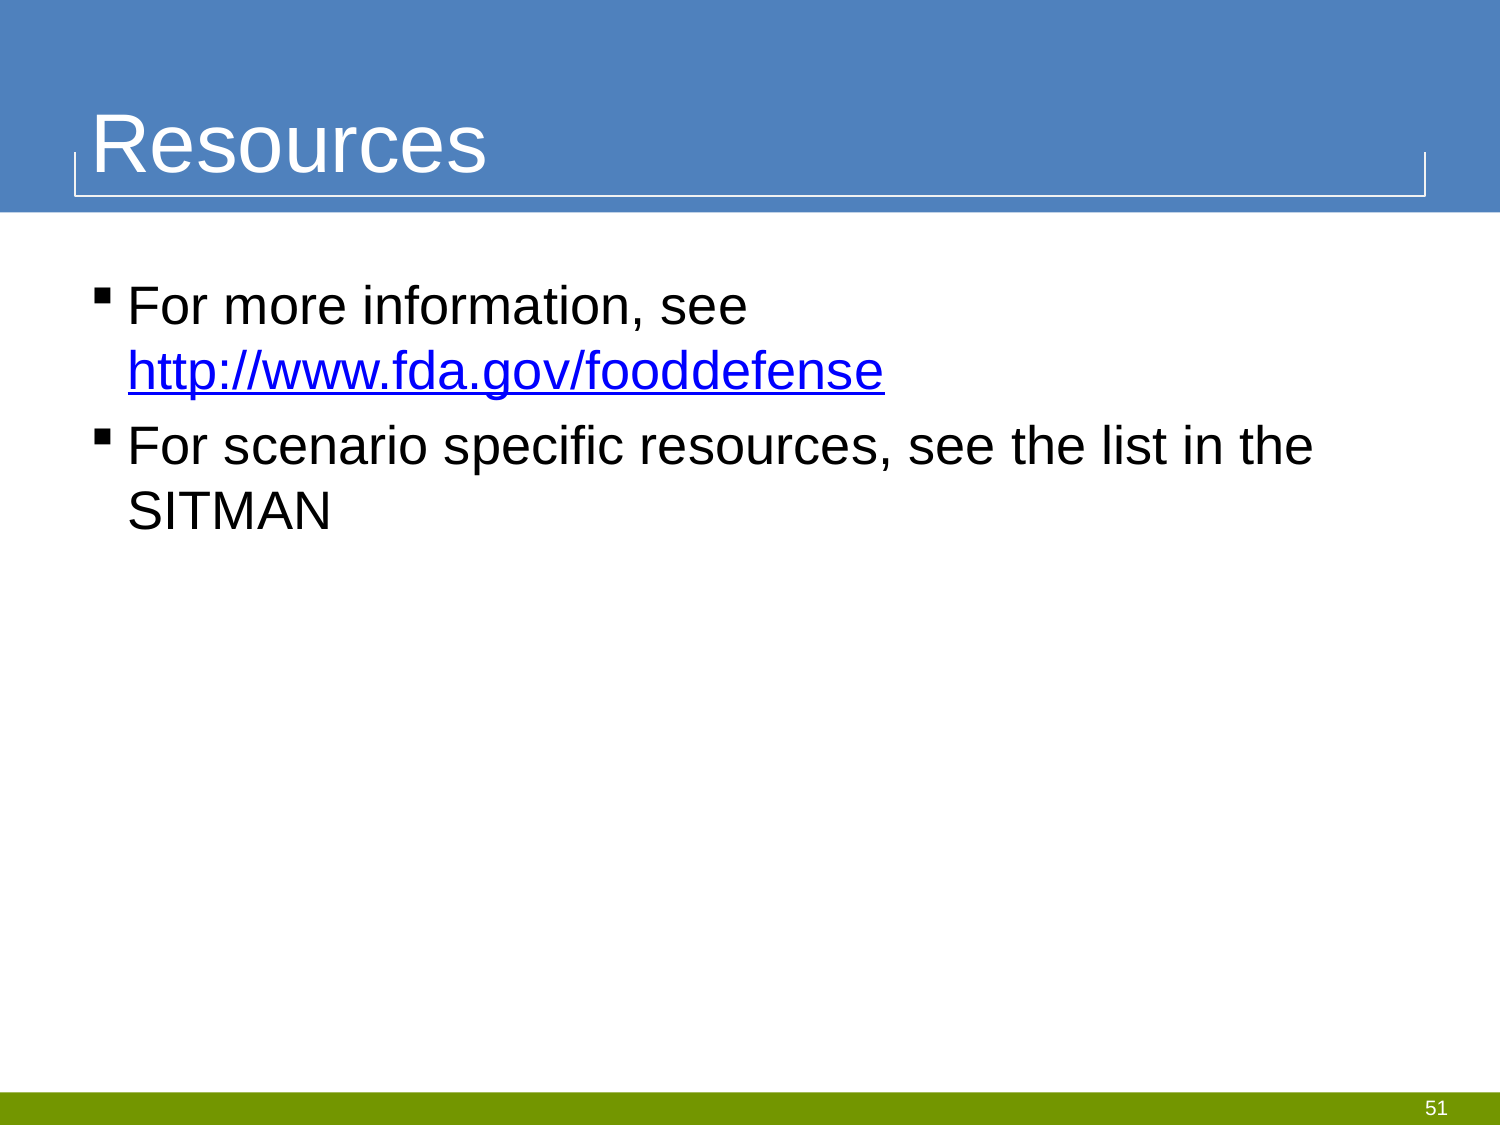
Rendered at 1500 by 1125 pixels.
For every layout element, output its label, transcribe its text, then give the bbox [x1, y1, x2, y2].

list For more information, see http://www.fda.gov/fooddefense For scenario specific resources, see the list in the SITMAN [74, 262, 1426, 1006]
title Resources [74, 44, 1426, 233]
